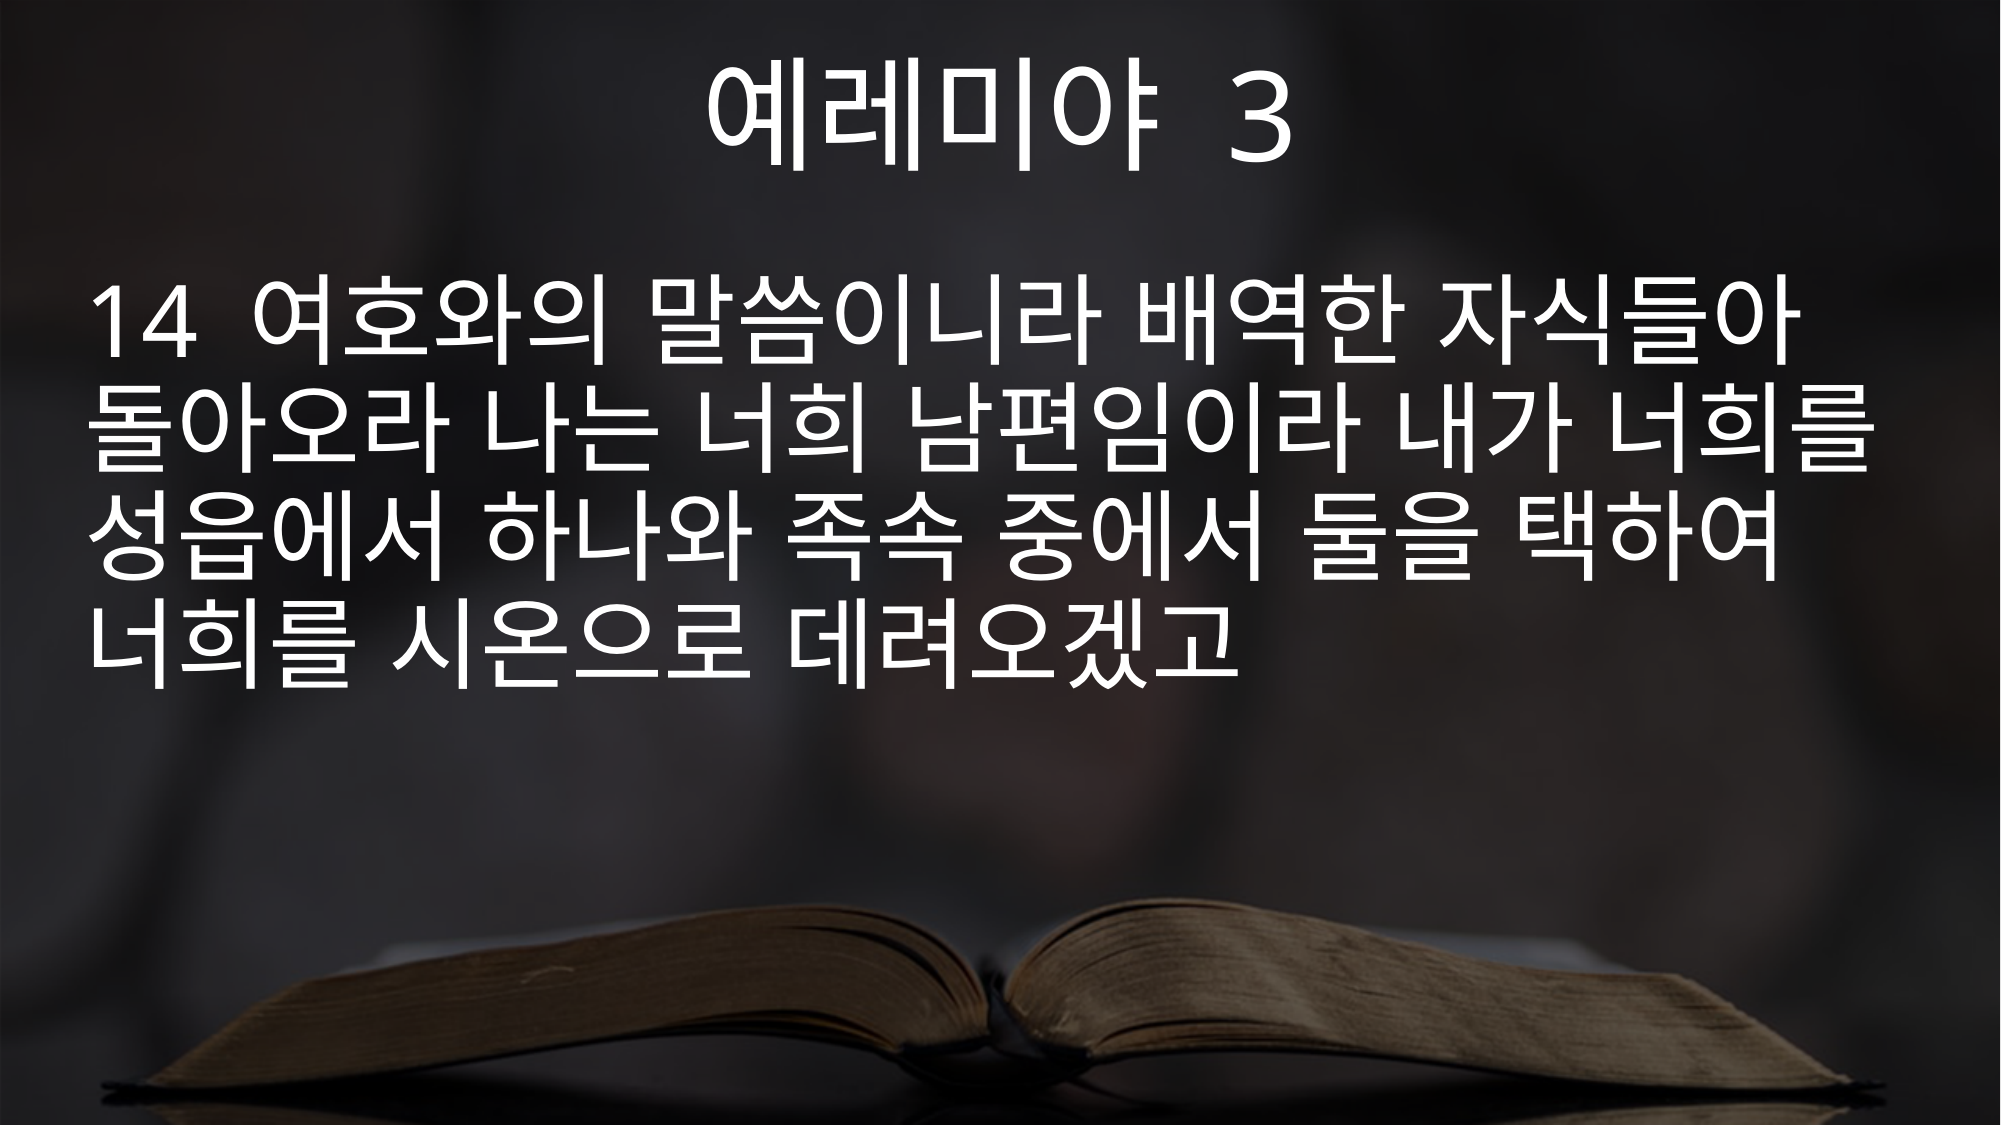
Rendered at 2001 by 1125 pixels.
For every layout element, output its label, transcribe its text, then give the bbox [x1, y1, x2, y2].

list 14 여호와의 말씀이니라 배역한 자식들아 돌아오라 나는 너희 남편임이라 내가 너희를 성읍에서 하나와 족속 중에서 둘을 택하여 너희를 시온으로 데려오겠고 [69, 263, 1953, 423]
picture [0, 0, 2001, 1125]
footer 예레미야 3 [0, 32, 2000, 192]
